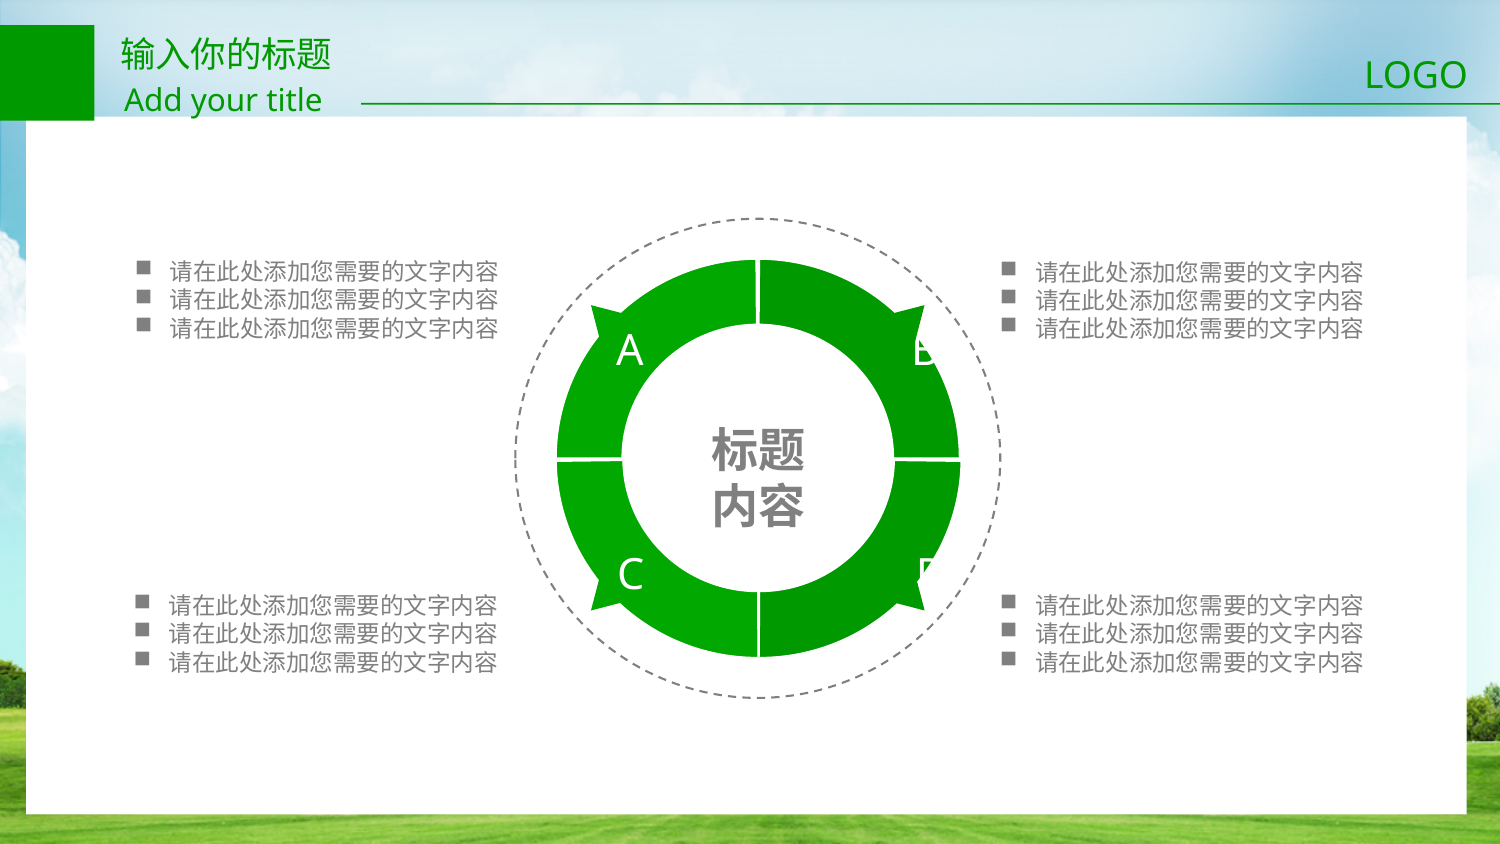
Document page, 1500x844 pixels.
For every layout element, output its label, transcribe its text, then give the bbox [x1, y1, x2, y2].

text_box 标题 内容 [637, 414, 879, 539]
text_box 请在此处添加您需要的文字内容 请在此处添加您需要的文字内容 请在此处添加您需要的文字内容 [916, 585, 1376, 682]
picture [0, 0, 1500, 844]
text_box [515, 218, 1001, 698]
text_box 请在此处添加您需要的文字内容 请在此处添加您需要的文字内容 请在此处添加您需要的文字内容 [49, 585, 509, 682]
text_box 请在此处添加您需要的文字内容 请在此处添加您需要的文字内容 请在此处添加您需要的文字内容 [916, 252, 1376, 348]
text_box 请在此处添加您需要的文字内容 请在此处添加您需要的文字内容 请在此处添加您需要的文字内容 [51, 251, 510, 348]
